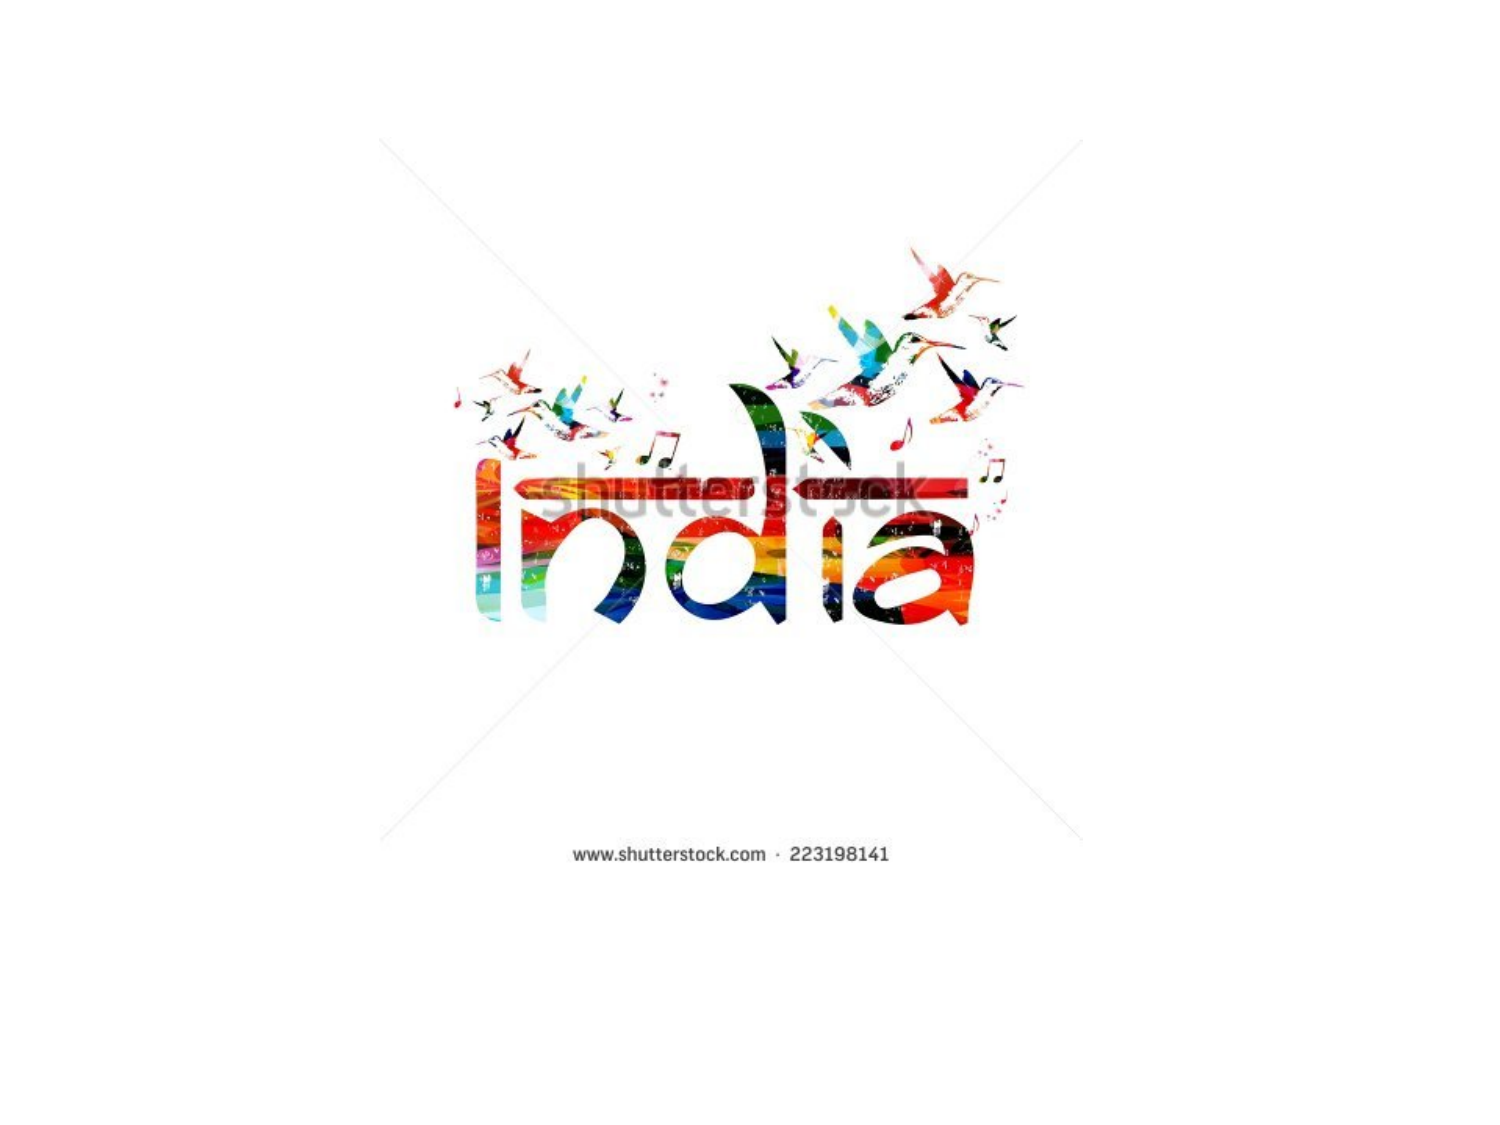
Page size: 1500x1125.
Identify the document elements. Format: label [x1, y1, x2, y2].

picture [378, 137, 1083, 873]
